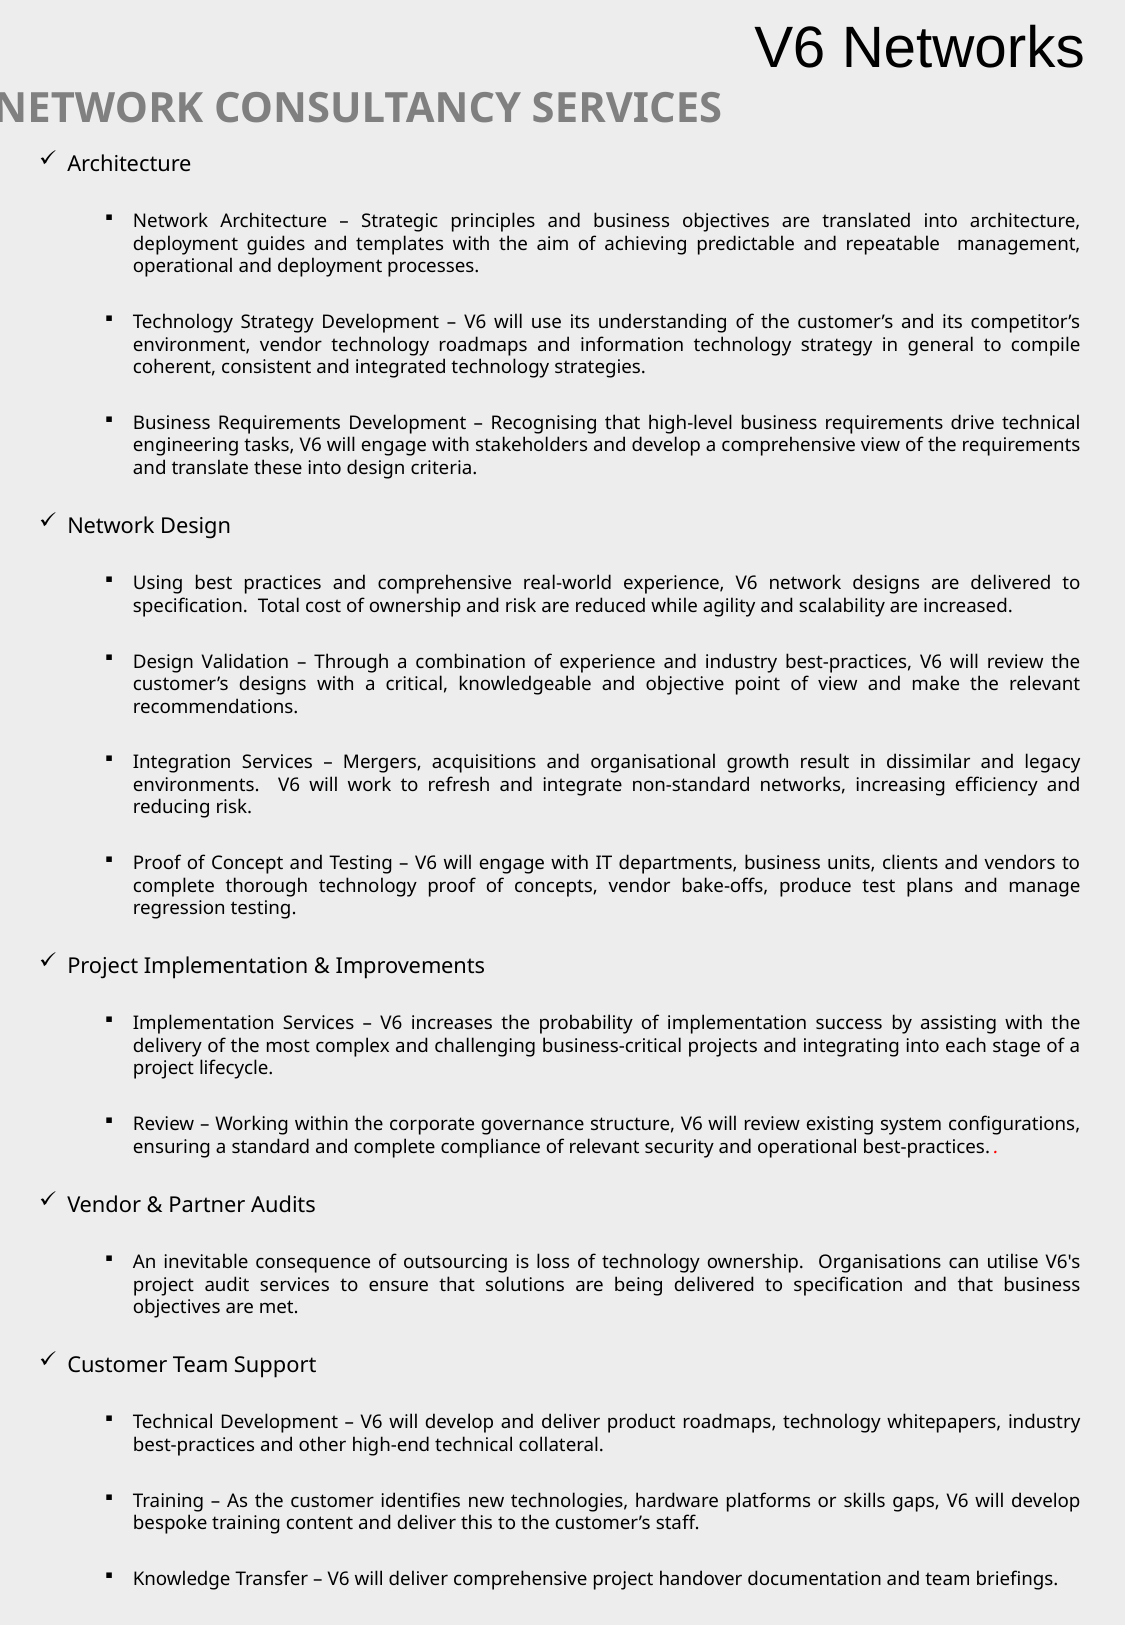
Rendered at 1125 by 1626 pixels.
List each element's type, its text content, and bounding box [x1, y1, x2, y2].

text_box Architecture Network Architecture – Strategic principles and business objectives are translated into architecture, deployment guides and templates with the aim of achieving predictable and repeatable management, operational and deployment processes. Technology Strategy Development – V6 will use its understanding of the customer’s and its competitor’s environment, vendor technology roadmaps and information technology strategy in general to compile coherent, consistent and integrated technology strategies. Business Requirements Development – Recognising that high-level business requirements drive technical engineering tasks, V6 will engage with stakeholders and develop a comprehensive view of the requirements and translate these into design criteria. Network Design Using best practices and comprehensive real-world experience, V6 network designs are delivered to specification. Total cost of ownership and risk are reduced while agility and scalability are increased. Design Validation – Through a combination of experience and industry best-practices, V6 will review the customer’s designs with a critical, knowledgeable and objective point of view and make the relevant recommendations. Integration Services – Mergers, acquisitions and organisational growth result in dissimilar and legacy environments. V6 will work to refresh and integrate non-standard networks, increasing efficiency and reducing risk. Proof of Concept and Testing – V6 will engage with IT departments, business units, clients and vendors to complete thorough technology proof of concepts, vendor bake-offs, produce test plans and manage regression testing. Project Implementation & Improvements Implementation Services – V6 increases the probability of implementation success by assisting with the delivery of the most complex and challenging business-critical projects and integrating into each stage of a project lifecycle. Review – Working within the corporate governance structure, V6 will review existing system configurations, ensuring a standard and complete compliance of relevant security and operational best-practices. . Vendor & Partner Audits An inevitable consequence of outsourcing is loss of technology ownership. Organisations can utilise V6's project audit services to ensure that solutions are being delivered to specification and that business objectives are met. Customer Team Support Technical Development – V6 will develop and deliver product roadmaps, technology whitepapers, industry best-practices and other high-end technical collateral. Training – As the customer identifies new technologies, hardware platforms or skills gaps, V6 will develop bespoke training content and deliver this to the customer’s staff. Knowledge Transfer – V6 will deliver comprehensive project handover documentation and team briefings. [24, 142, 1094, 1604]
text_box Network Consultancy services [0, 73, 738, 139]
